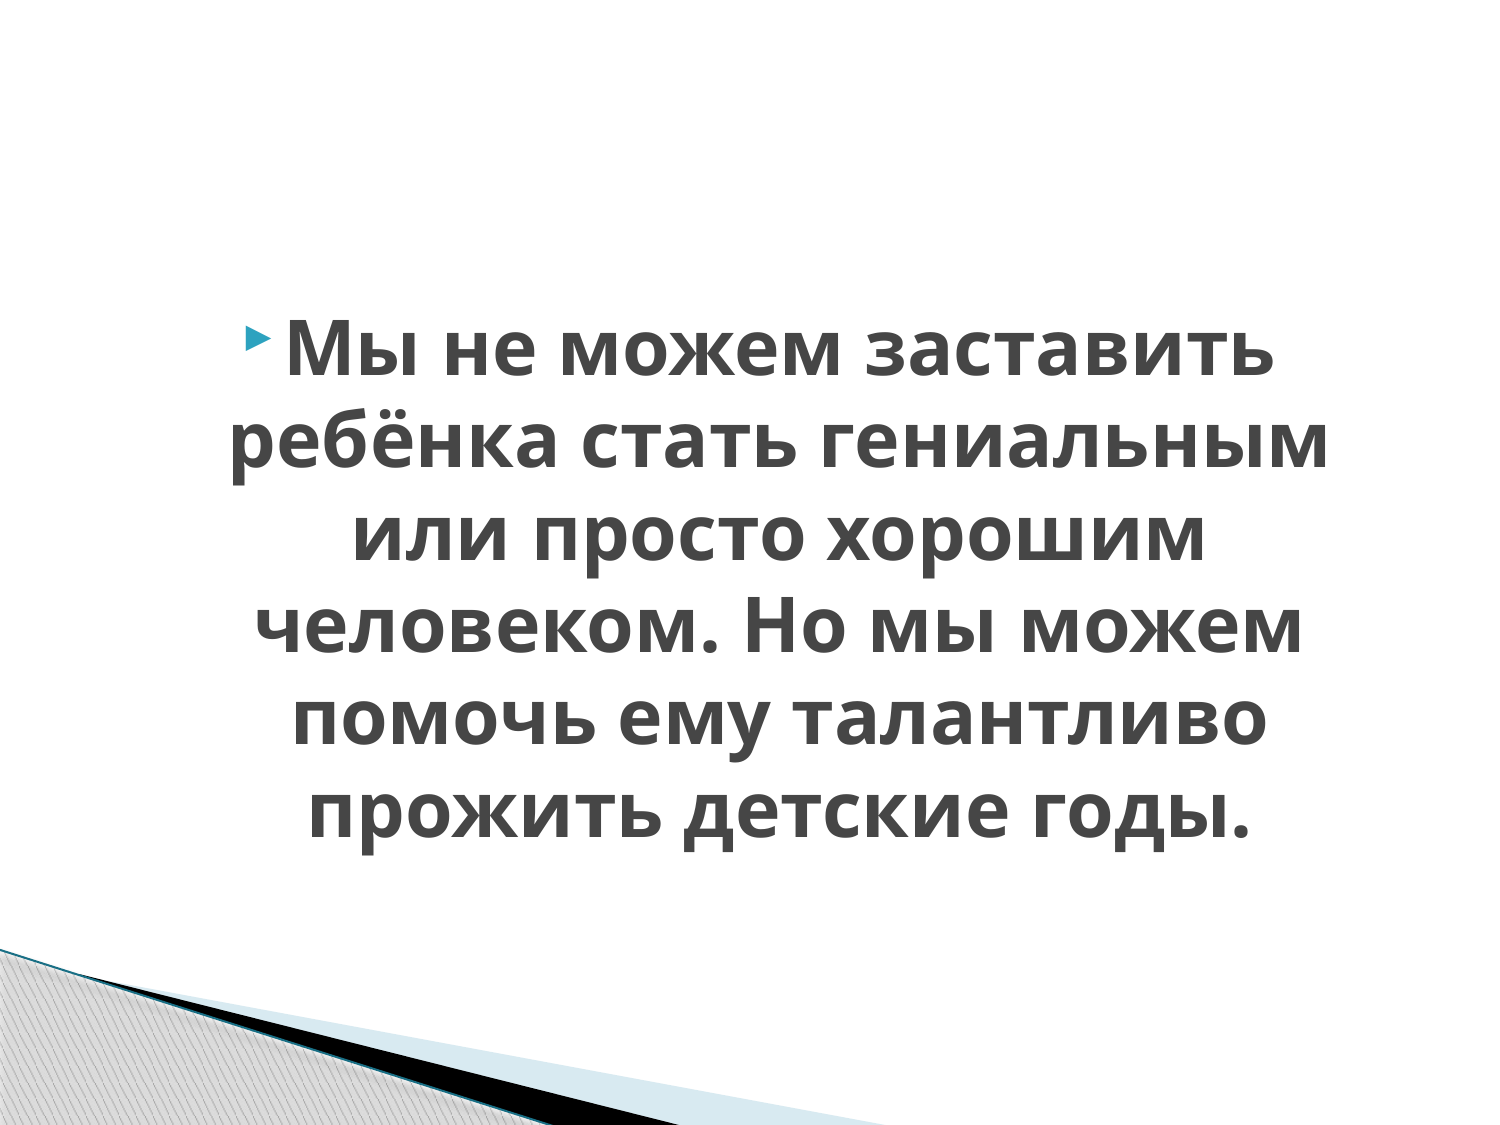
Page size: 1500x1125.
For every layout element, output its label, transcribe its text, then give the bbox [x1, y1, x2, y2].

list Мы не можем заставить ребёнка стать гениальным или просто хорошим человеком. Но мы можем помочь ему талантливо прожить детские годы. [75, 290, 1425, 986]
